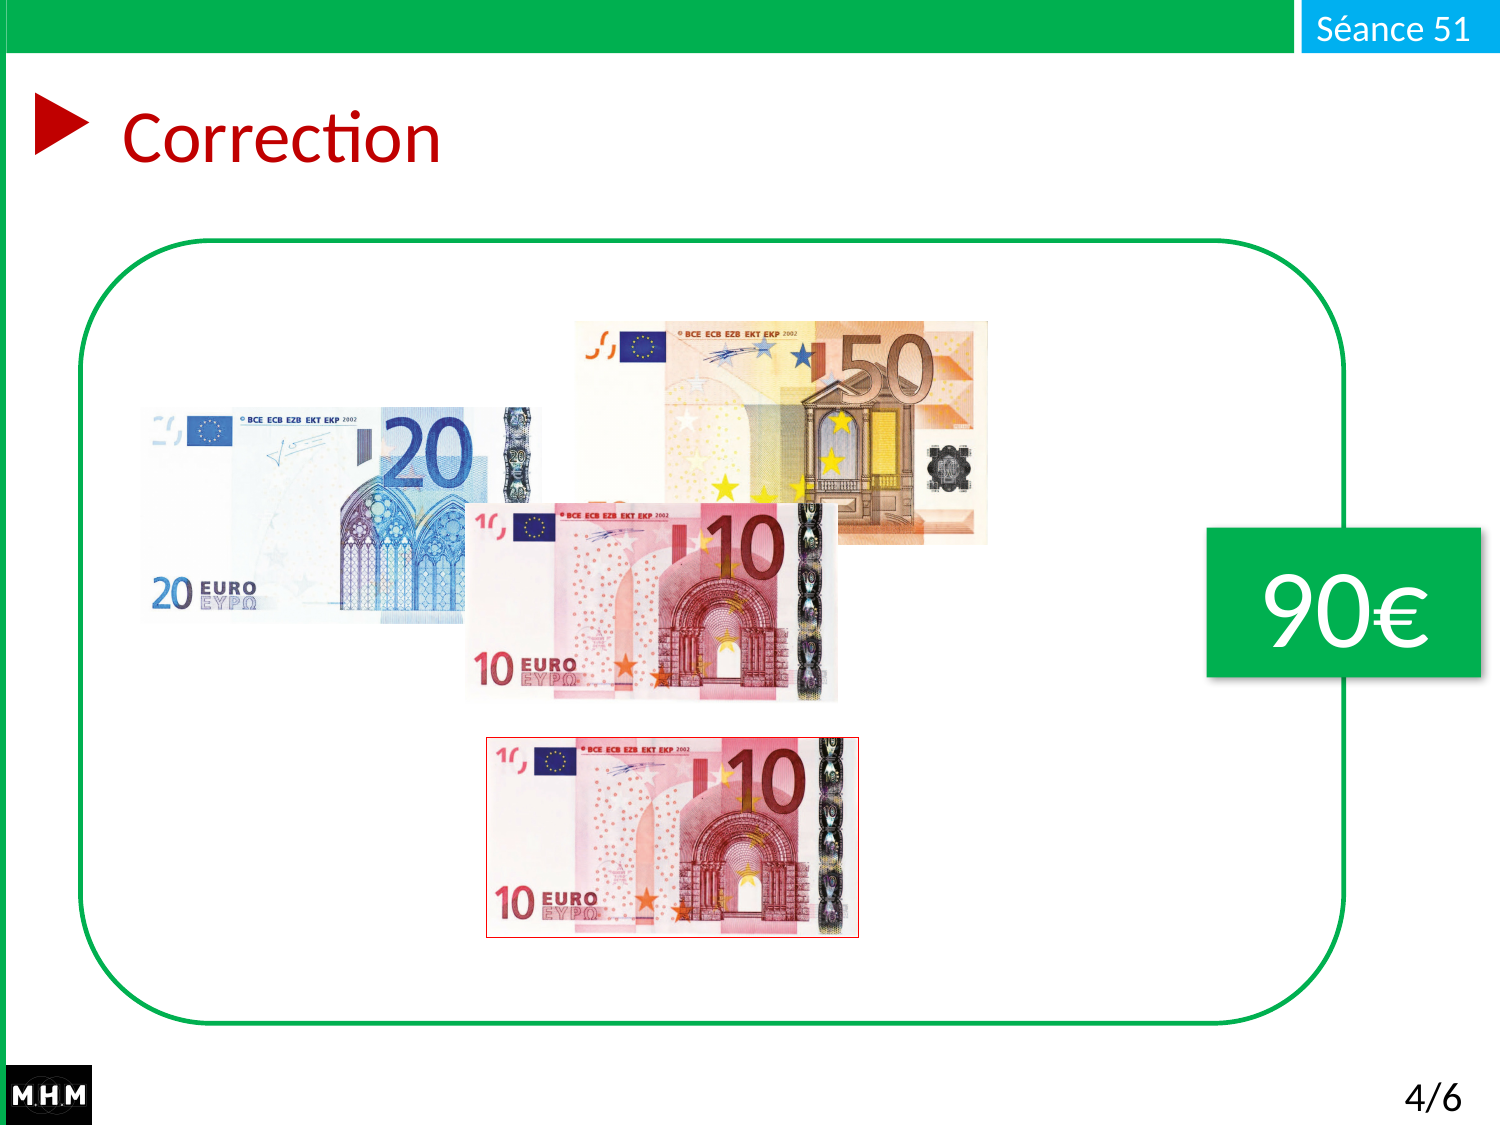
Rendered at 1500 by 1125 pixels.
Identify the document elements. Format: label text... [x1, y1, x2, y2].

text_box [79, 239, 1345, 1025]
picture [6, 1065, 92, 1125]
text_box 90€ [1206, 527, 1481, 678]
picture [140, 321, 988, 704]
picture [486, 737, 859, 938]
title Correction [13, 58, 1453, 219]
text_box 4/6 [1389, 1068, 1500, 1125]
